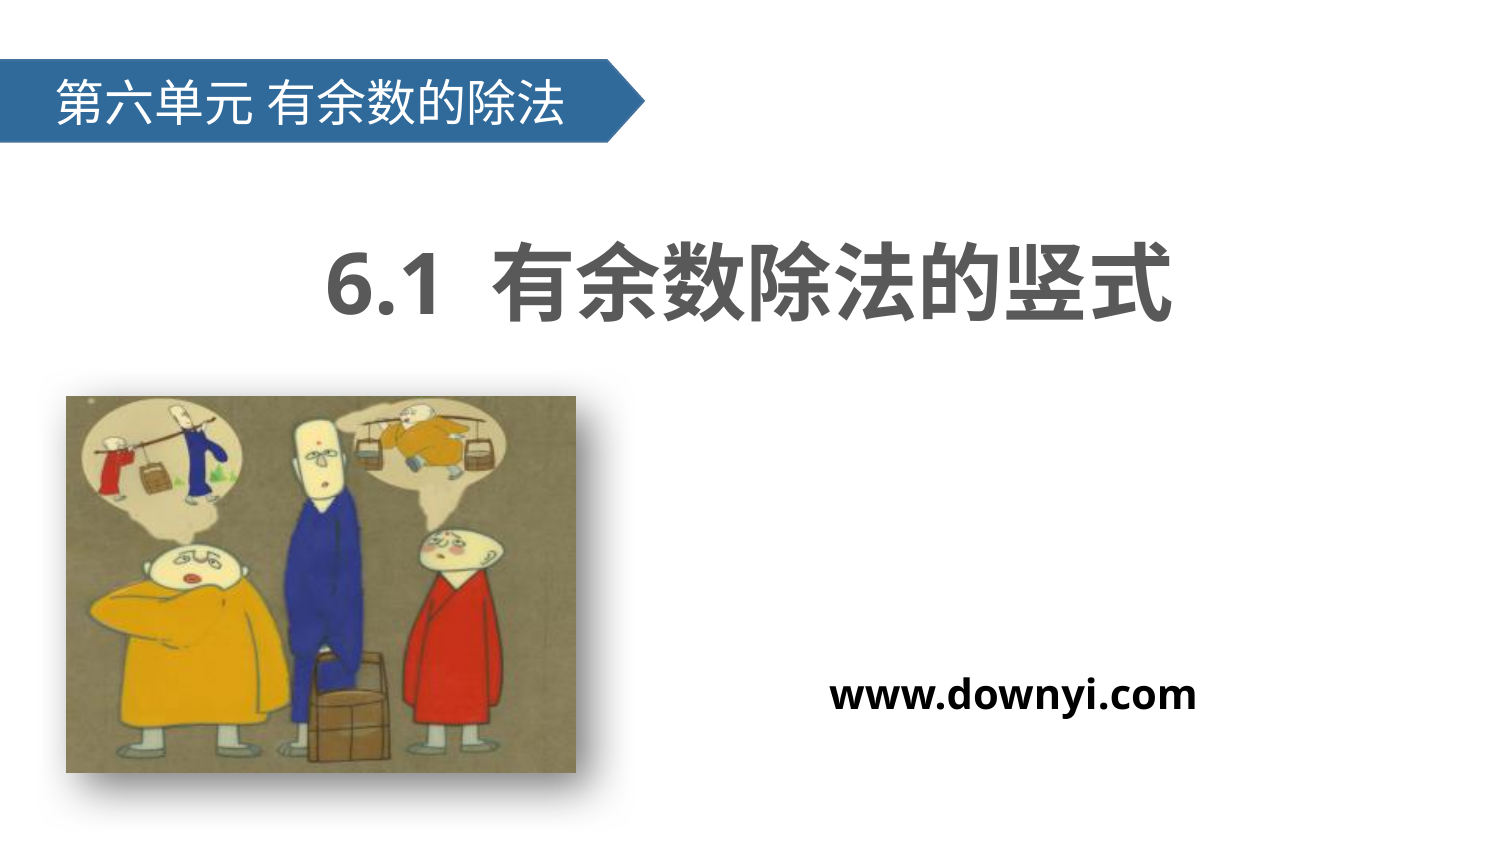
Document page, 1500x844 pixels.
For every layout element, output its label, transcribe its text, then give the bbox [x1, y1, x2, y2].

text_box 6.1 有余数除法的竖式 [0, 192, 1500, 337]
text_box 第六单元 有余数的除法 [0, 60, 644, 142]
text_box www.downyi.com [758, 655, 1270, 726]
picture [66, 396, 576, 773]
